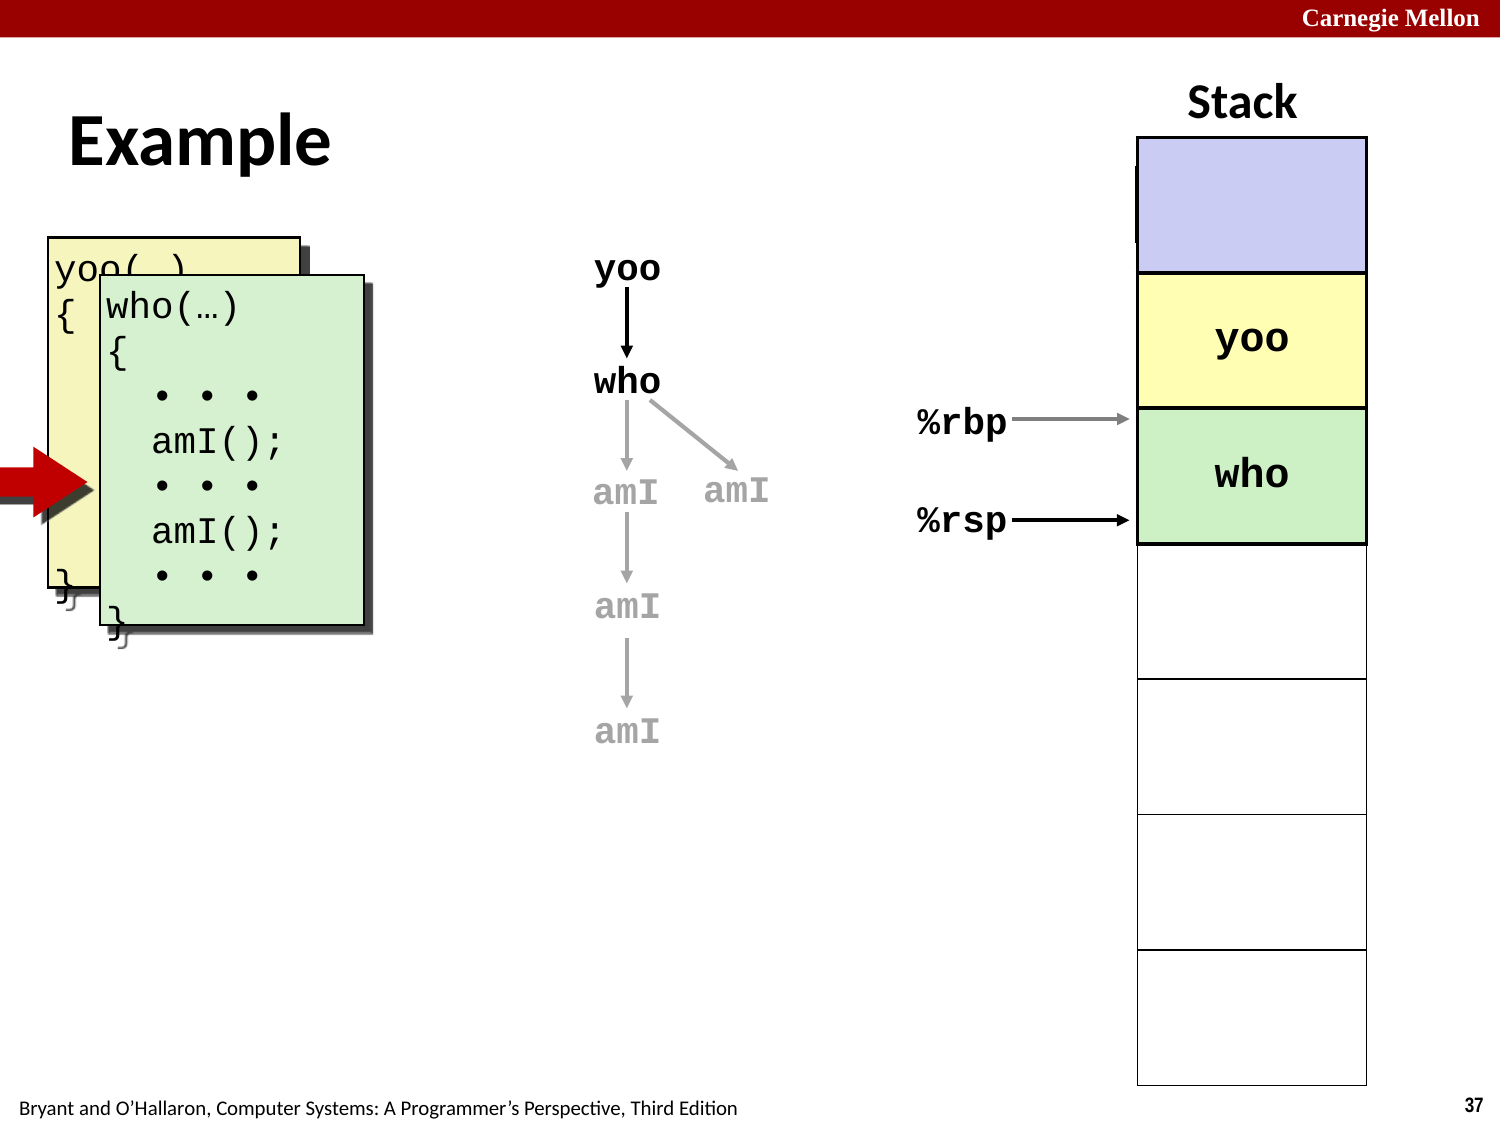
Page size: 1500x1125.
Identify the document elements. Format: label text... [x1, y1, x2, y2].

text_box amI [574, 460, 677, 515]
table_cell who [1139, 410, 1365, 542]
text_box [884, 390, 1130, 543]
text_box yoo [576, 237, 679, 292]
title Example [62, 41, 1438, 230]
table_cell [1138, 815, 1366, 949]
table_cell yoo [1139, 275, 1365, 406]
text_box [649, 399, 739, 471]
table_cell [1138, 546, 1366, 678]
text_box who(…) { • • • amI(); • • • amI(); • • • } [99, 275, 365, 625]
text_box [0, 446, 88, 518]
table_header [1139, 139, 1365, 271]
table_cell [1138, 951, 1366, 1085]
text_box amI [576, 699, 679, 755]
table_cell [1138, 680, 1366, 814]
text_box amI [685, 458, 788, 513]
text_box yoo(…) { • • who(); • • } [47, 237, 300, 588]
text_box Stack [1180, 62, 1305, 136]
text_box who [576, 350, 679, 405]
text_box amI [576, 575, 679, 630]
